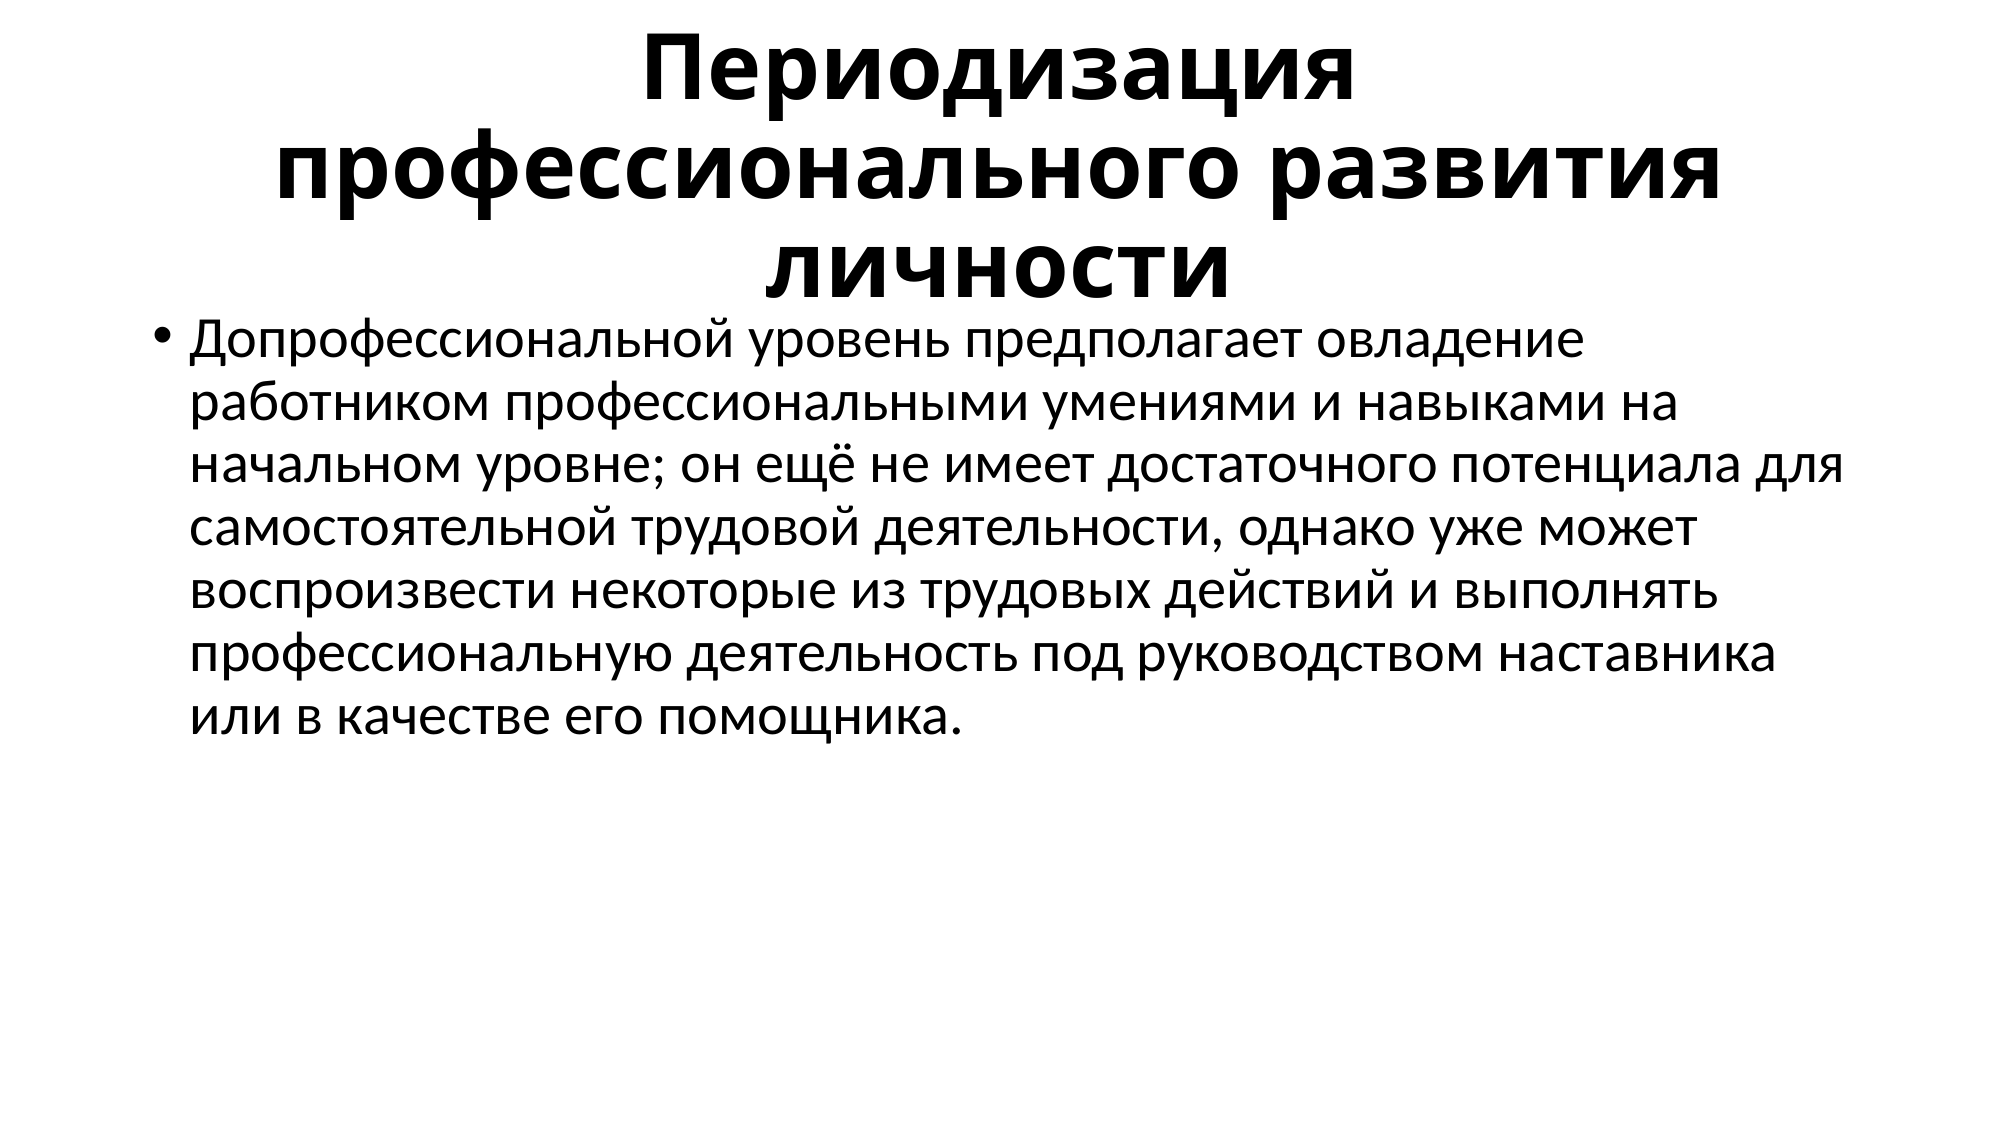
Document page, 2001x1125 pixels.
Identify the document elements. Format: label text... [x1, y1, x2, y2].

title Периодизация профессионального развития личности [137, 59, 1863, 278]
list Допрофессиональной уровень предполагает овладение работником профессиональными умениями и навыками на начальном уровне; он ещё не имеет достаточного потенциала для самостоятельной трудовой деятельности, однако уже может воспроизвести некоторые из трудовых действий и выполнять профессиональную деятельность под руководством наставника или в качестве его помощника. [137, 299, 1863, 1014]
